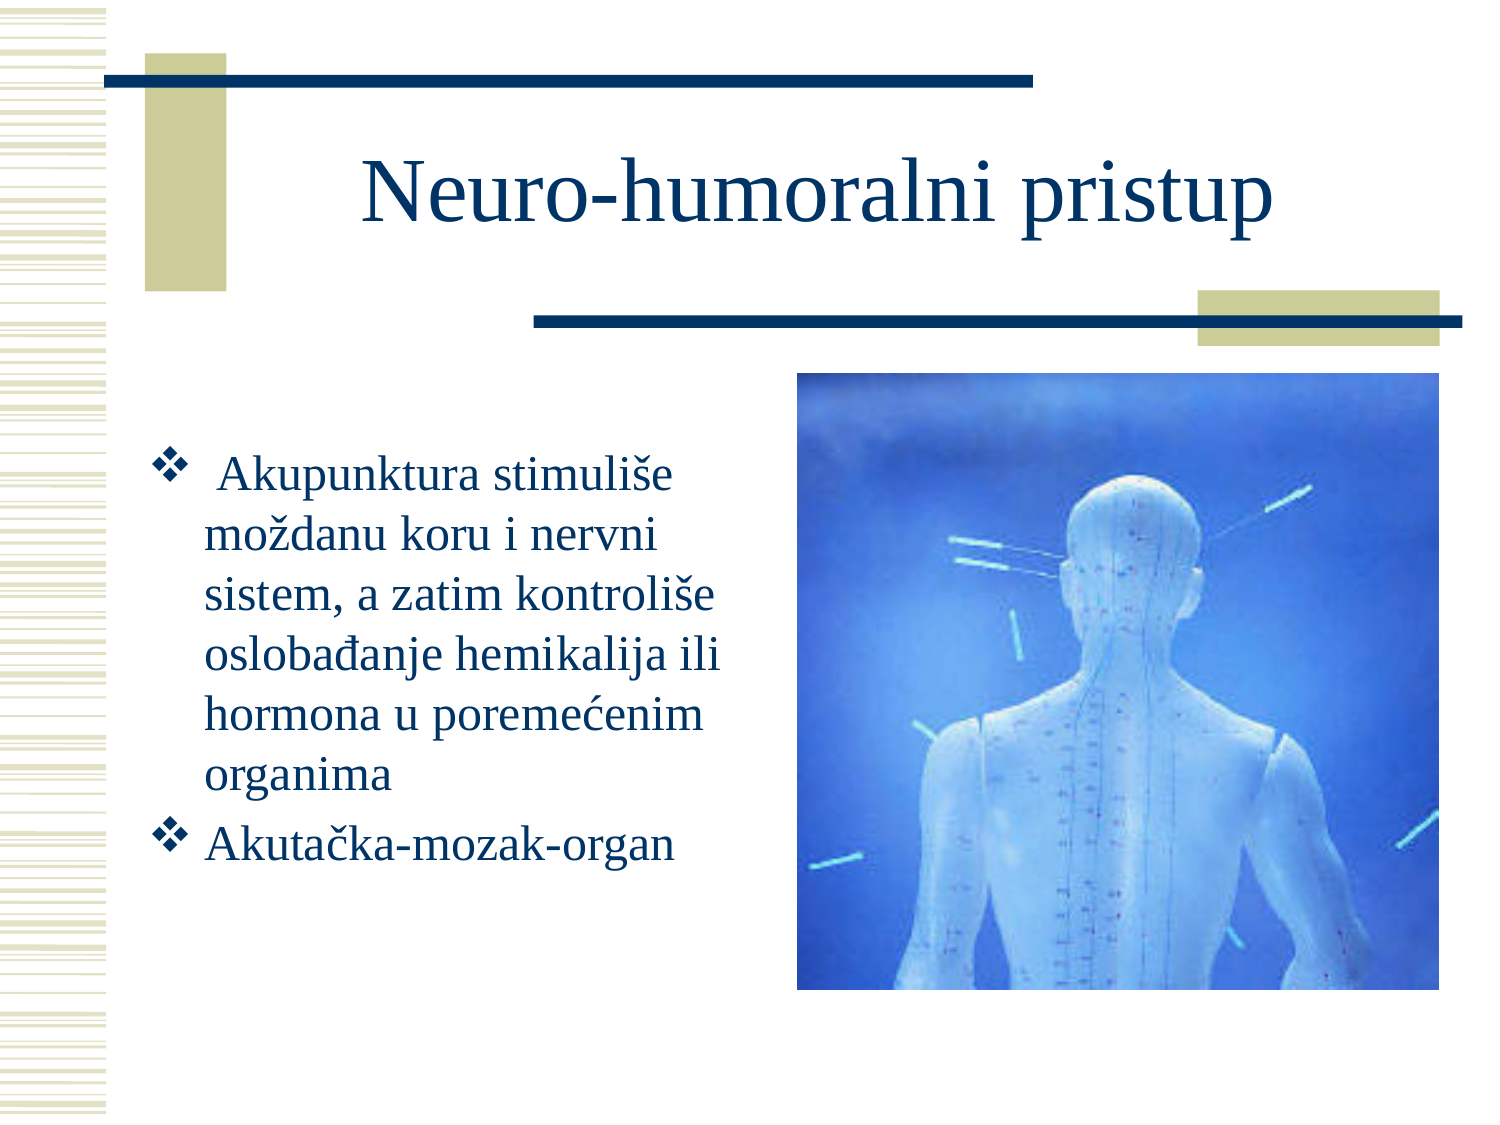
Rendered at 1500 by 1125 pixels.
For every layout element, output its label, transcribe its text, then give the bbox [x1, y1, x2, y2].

title Neuro-humoralni pristup [224, 99, 1436, 288]
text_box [797, 373, 1439, 990]
list Akupunktura stimuliše moždanu koru i nervni sistem, a zatim kontroliše oslobađanje hemikalija ili hormona u poremećenim organima Akutačka-mozak-organ [132, 363, 774, 1001]
